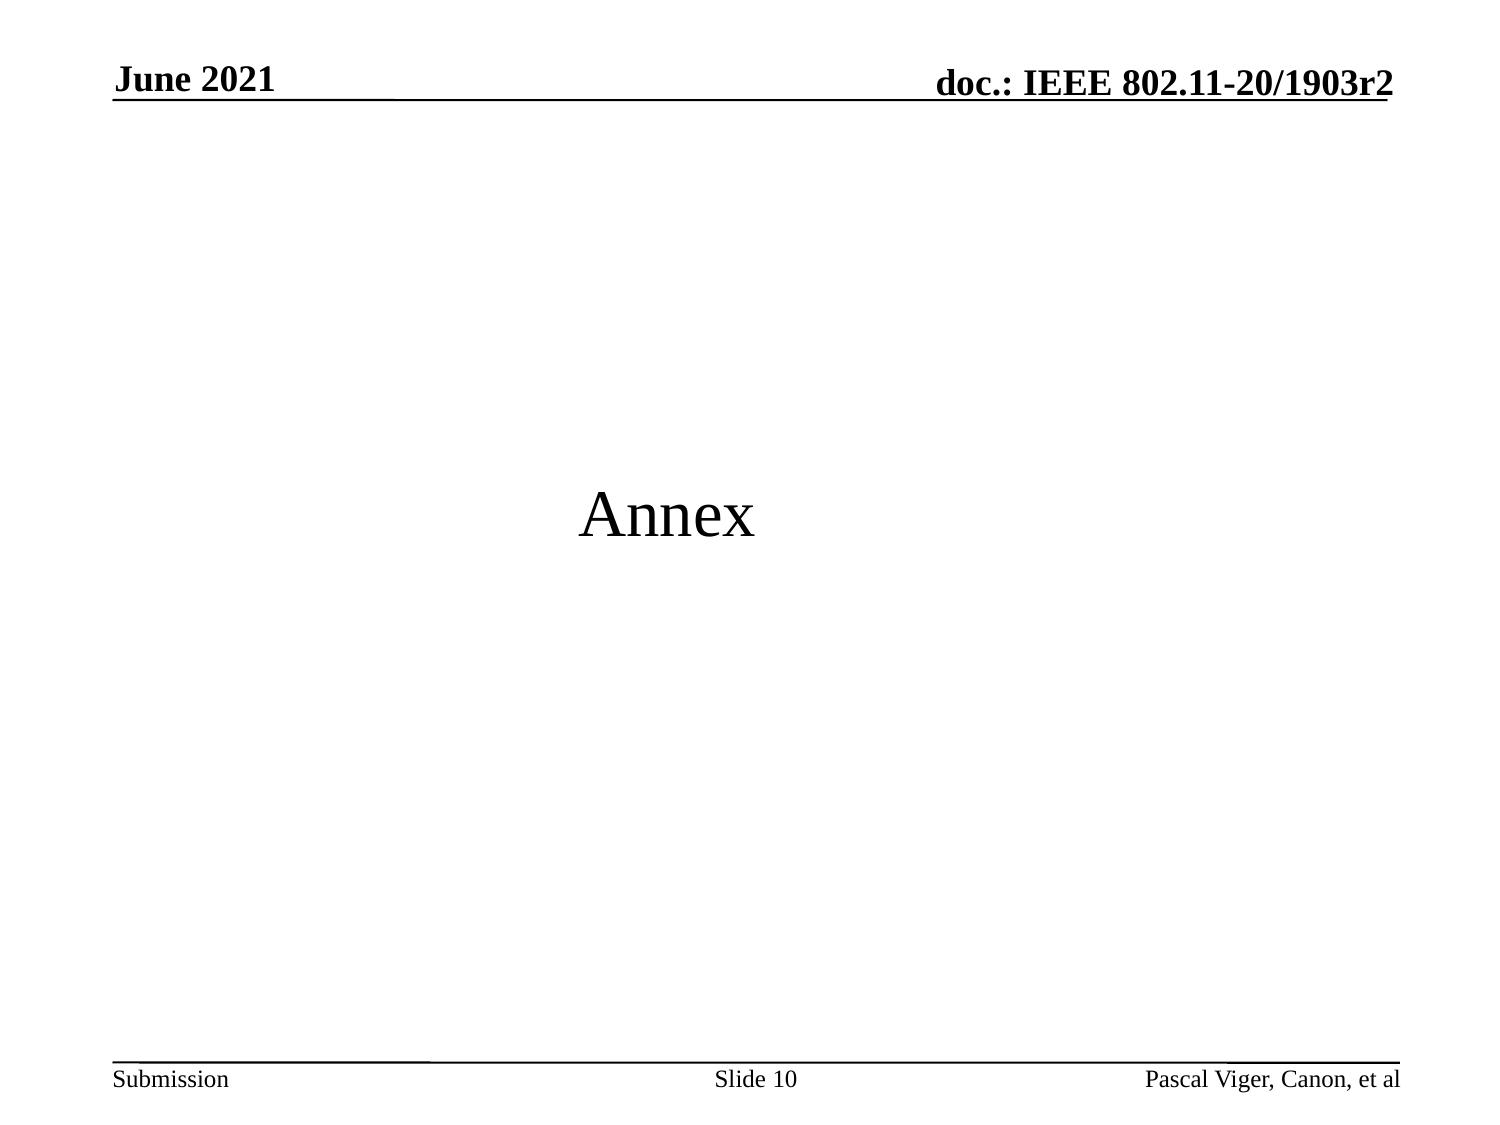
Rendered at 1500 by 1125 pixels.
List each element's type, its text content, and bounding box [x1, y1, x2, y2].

footer Pascal Viger, Canon, et al [878, 1061, 1402, 1093]
slide_number Slide 10 [712, 1061, 800, 1123]
text_box Annex [563, 462, 772, 558]
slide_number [114, 54, 423, 100]
